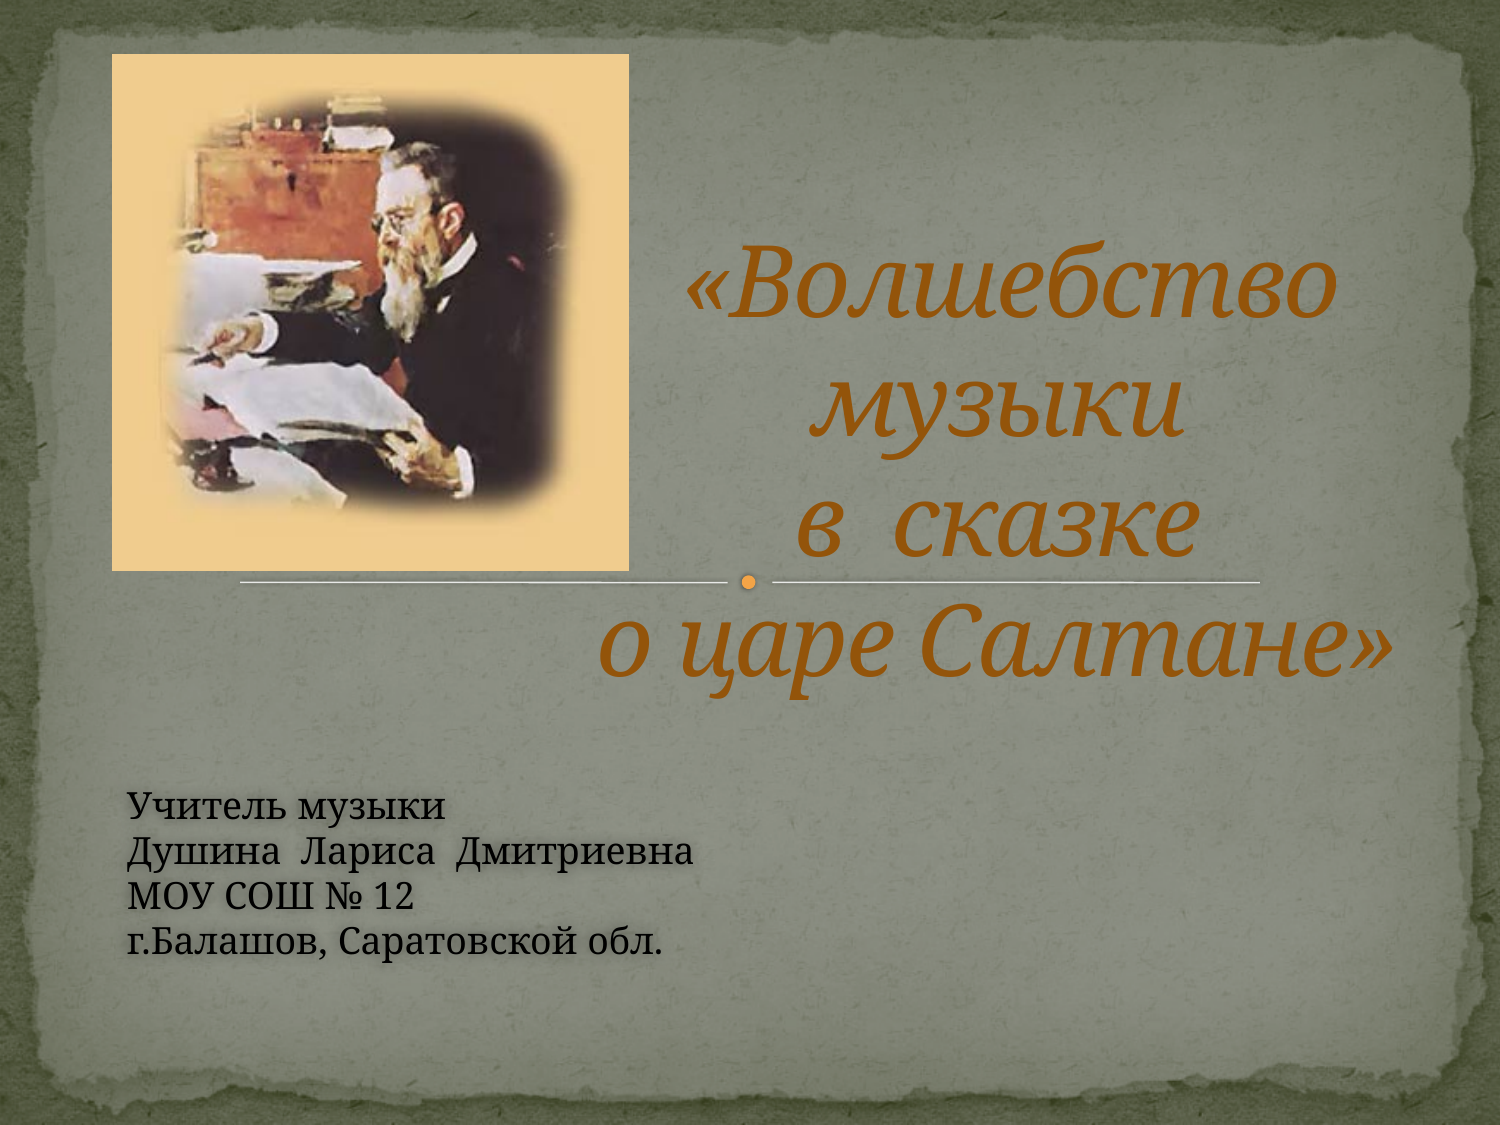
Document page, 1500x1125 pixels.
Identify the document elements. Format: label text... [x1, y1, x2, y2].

text_box Учитель музыки Душина Лариса Дмитриевна МОУ СОШ № 12 г.Балашов, Саратовской обл. [115, 777, 749, 968]
picture [112, 54, 629, 571]
table_cell [630, 149, 635, 571]
table_cell [572, 572, 629, 578]
title «Волшебство музыки в сказке о царе Салтане» [572, 149, 1448, 705]
